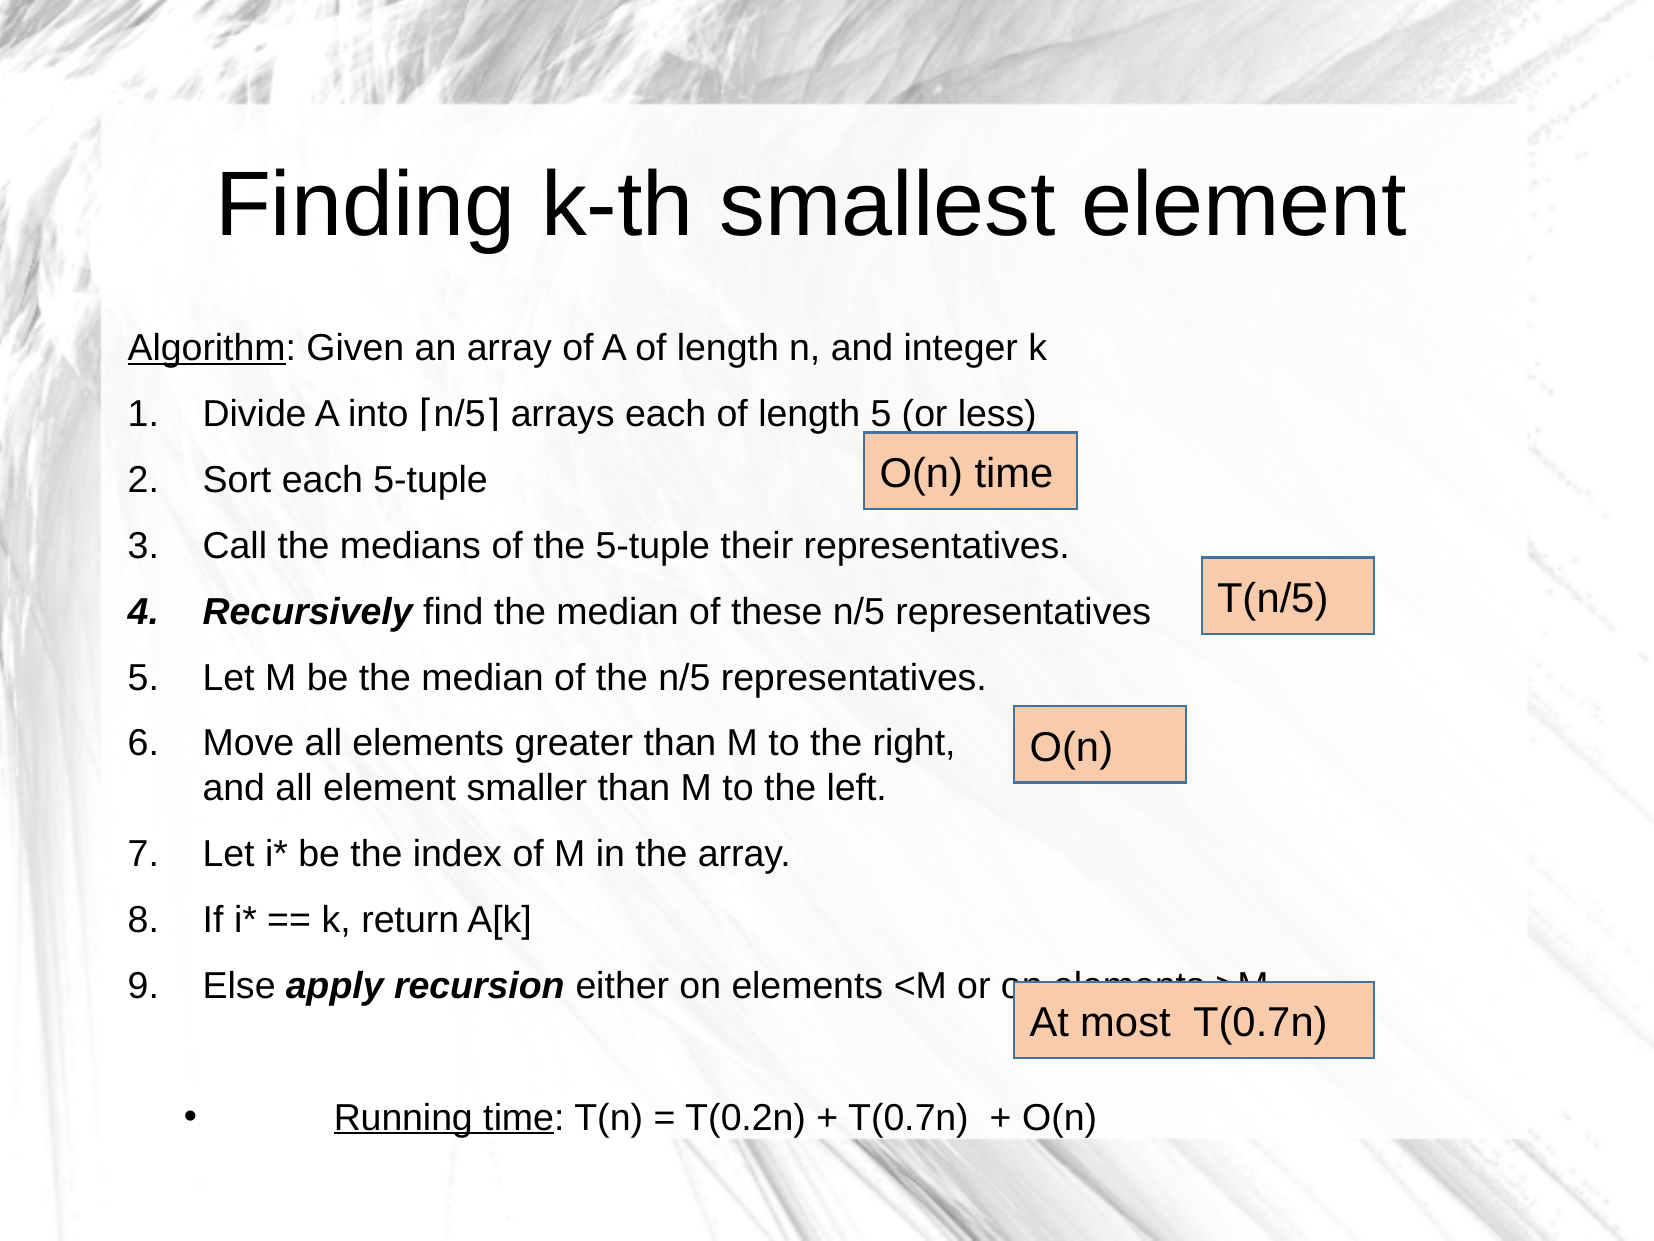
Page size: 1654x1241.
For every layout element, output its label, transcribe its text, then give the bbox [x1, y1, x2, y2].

title Finding k-th smallest element [118, 93, 1506, 299]
list Algorithm: Given an array of A of length n, and integer k Divide A into ⌈n/5⌉ arrays each of length 5 (or less) Sort each 5-tuple Call the medians of the 5-tuple their representatives. Recursively find the median of these n/5 representatives Let M be the median of the n/5 representatives. Move all elements greater than M to the right, and all element smaller than M to the left. Let i* be the index of M in the array. If i* == k, return A[k] Else apply recursion either on elements <M or on elements >M Running time: T(n) = T(0.2n) + T(0.7n) + O(n) [118, 319, 1571, 1109]
text_box O(n) [1014, 706, 1187, 783]
text_box O(n) time [864, 432, 1077, 509]
picture [0, 0, 1654, 1241]
text_box At most T(0.7n) [1014, 981, 1374, 1059]
text_box T(n/5) [1201, 557, 1374, 634]
